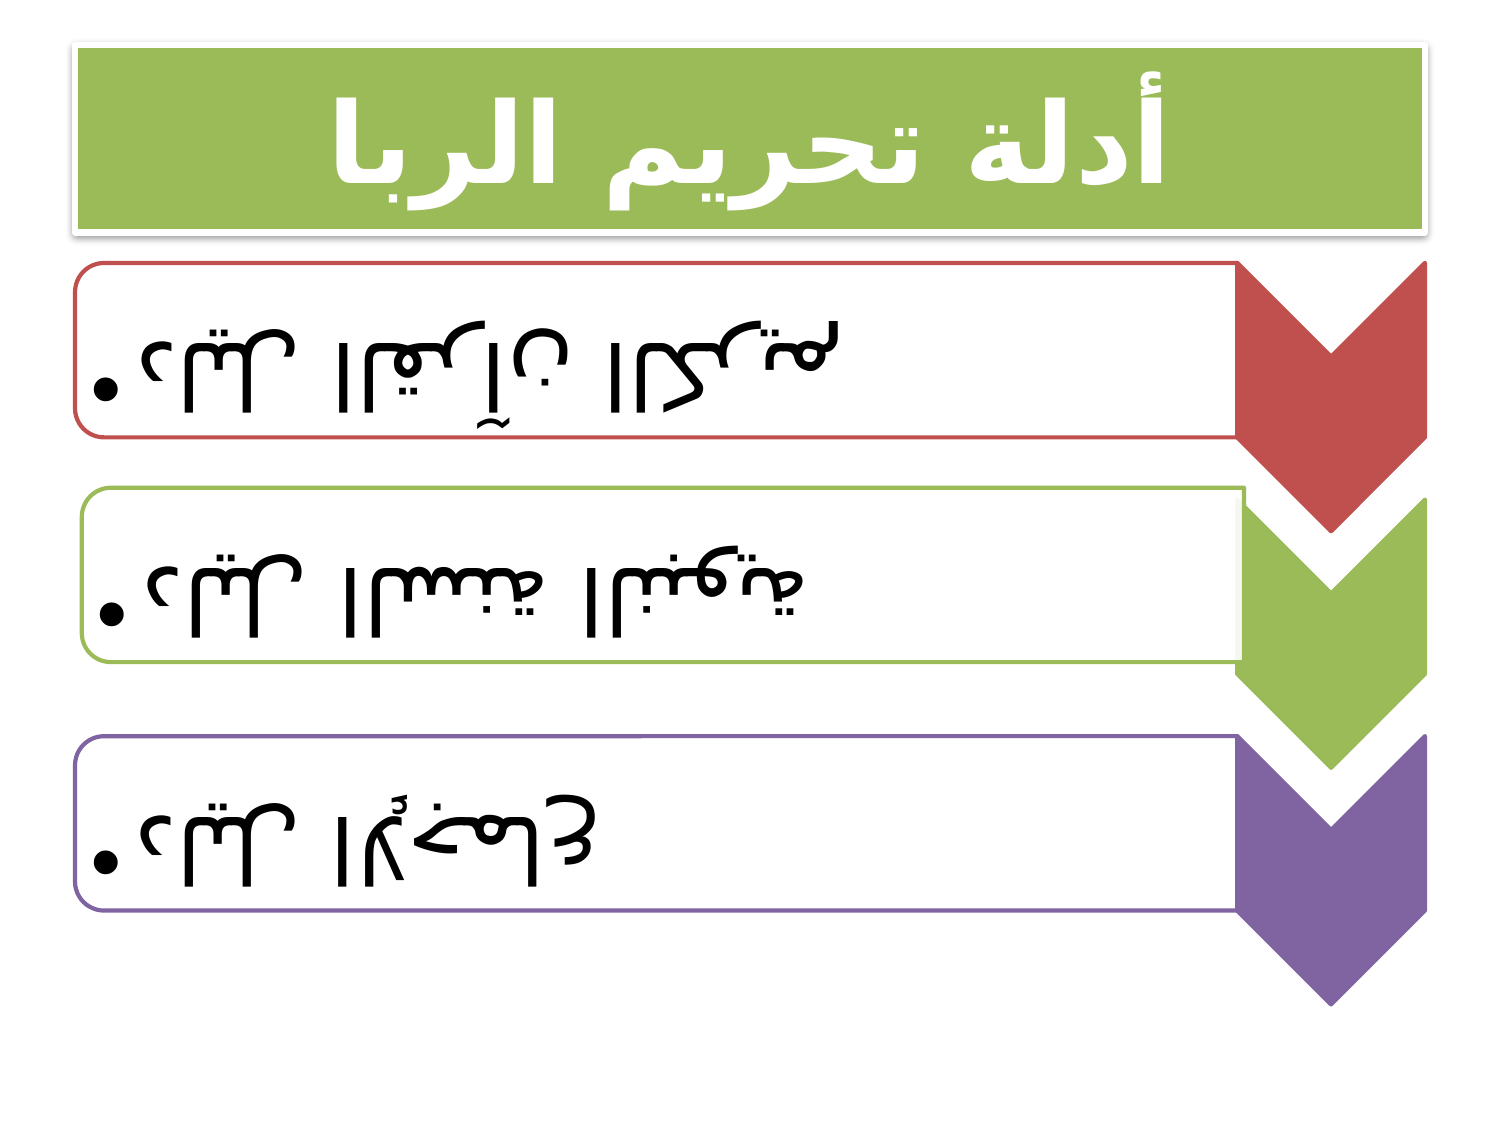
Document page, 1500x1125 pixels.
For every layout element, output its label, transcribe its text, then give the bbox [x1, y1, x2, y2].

title أدلة تحريم الربا [72, 42, 1428, 236]
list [74, 262, 1426, 1006]
